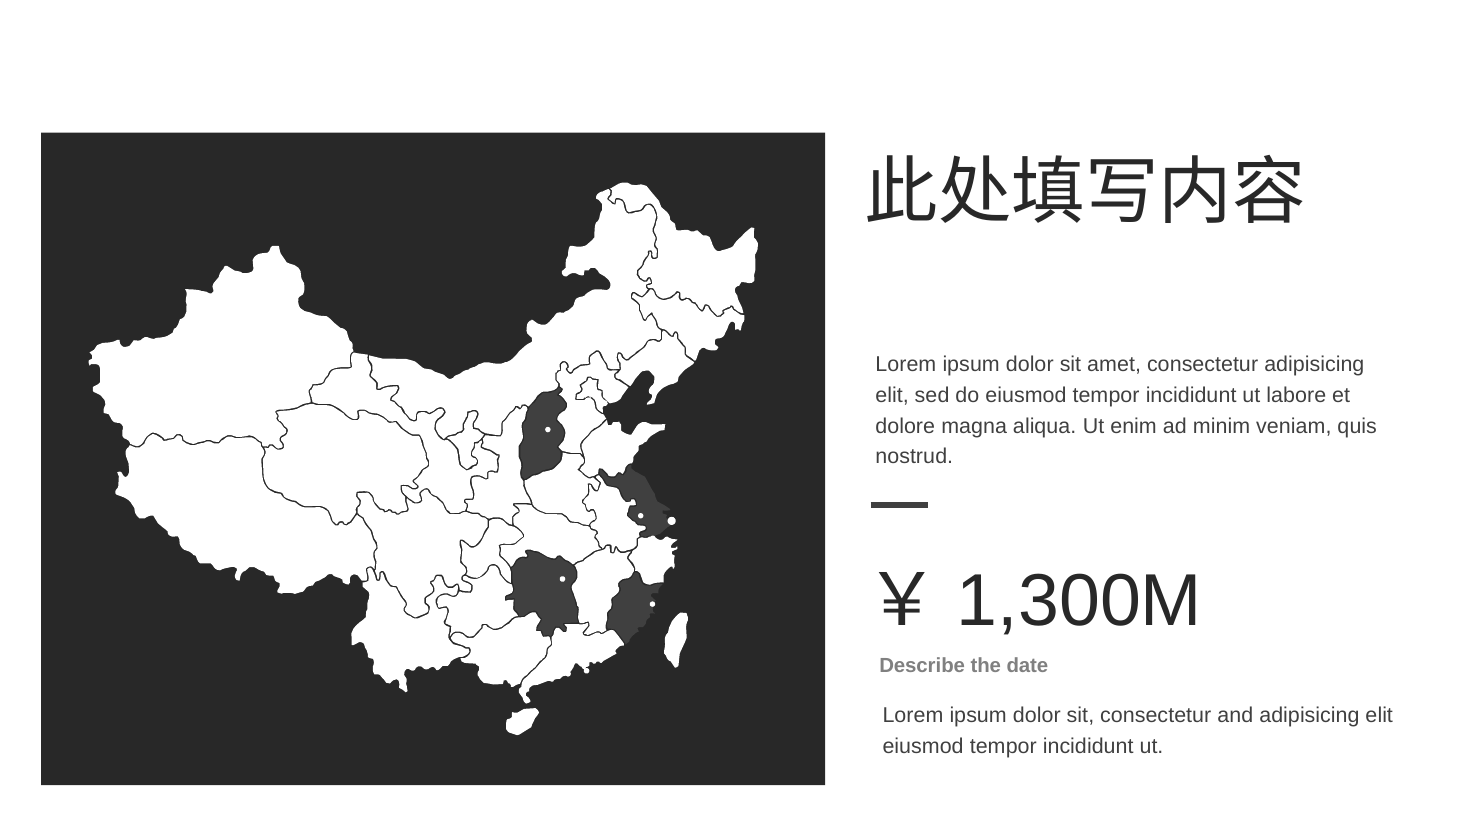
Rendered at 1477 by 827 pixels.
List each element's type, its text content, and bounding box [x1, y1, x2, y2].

text_box Lorem ipsum dolor sit amet, consectetur adipisicing elit, sed do eiusmod tempor incididunt ut labore et dolore magna aliqua. Ut enim ad minim veniam, quis nostrud. [860, 337, 1420, 476]
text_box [850, 526, 1477, 766]
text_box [88, 182, 758, 736]
text_box 此处填写内容 [850, 119, 1477, 240]
text_box [40, 131, 826, 786]
